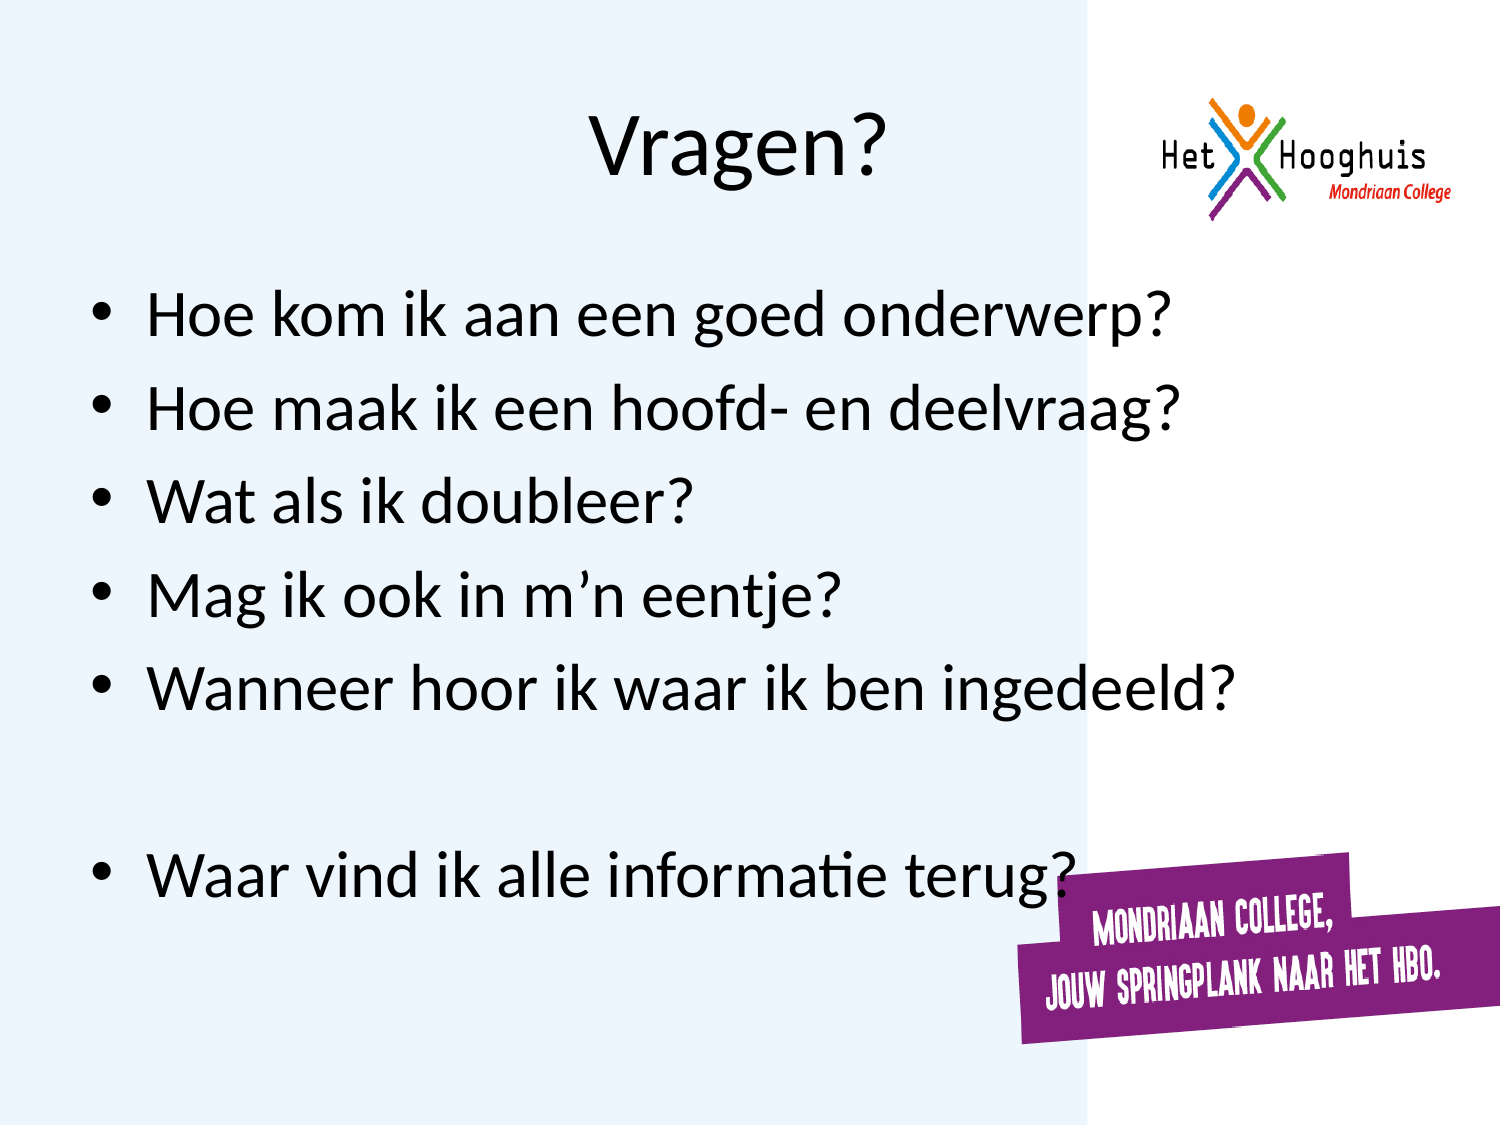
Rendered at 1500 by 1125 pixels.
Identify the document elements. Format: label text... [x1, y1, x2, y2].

list Hoe kom ik aan een goed onderwerp? Hoe maak ik een hoofd- en deelvraag? Wat als ik doubleer? Mag ik ook in m’n eentje? Wanneer hoor ik waar ik ben ingedeeld? Waar vind ik alle informatie terug? [75, 262, 1425, 1005]
title Vragen? [75, 45, 1425, 233]
picture [0, 0, 1500, 1125]
